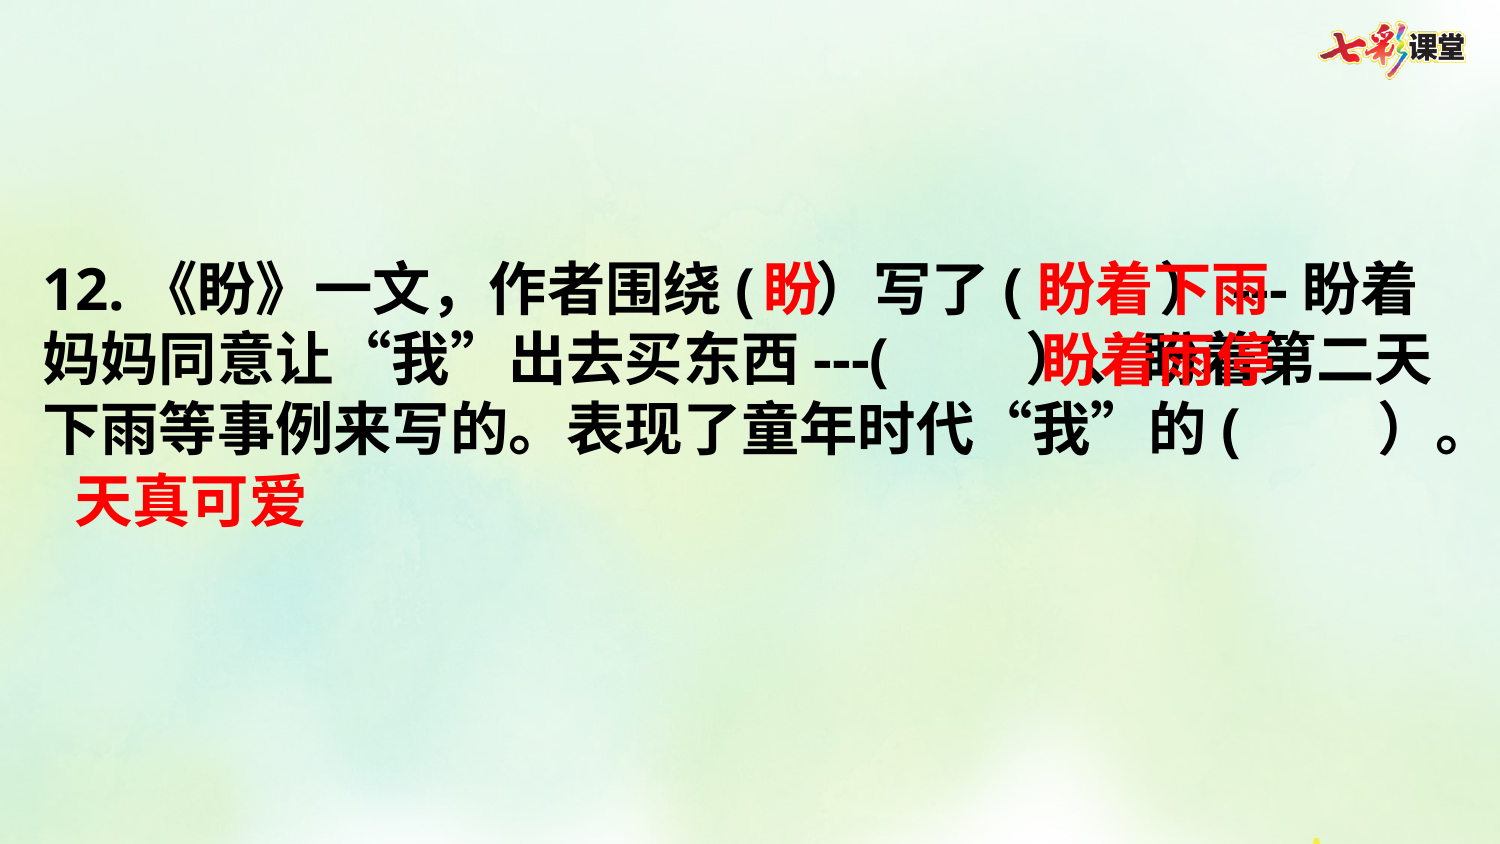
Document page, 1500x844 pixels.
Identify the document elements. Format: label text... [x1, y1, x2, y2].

picture [0, 0, 1500, 844]
text_box 天真可爱 [59, 456, 323, 542]
text_box 12.《盼》一文，作者围绕( ）写了( ）---盼着妈妈同意让“我”出去买东西---( ）、盼着第二天下雨等事例来写的。表现了童年时代“我”的( ）。 [27, 244, 1473, 470]
text_box 盼着雨停 [1026, 315, 1304, 401]
text_box 盼 [749, 244, 857, 330]
text_box 盼着下雨 [1022, 244, 1289, 330]
